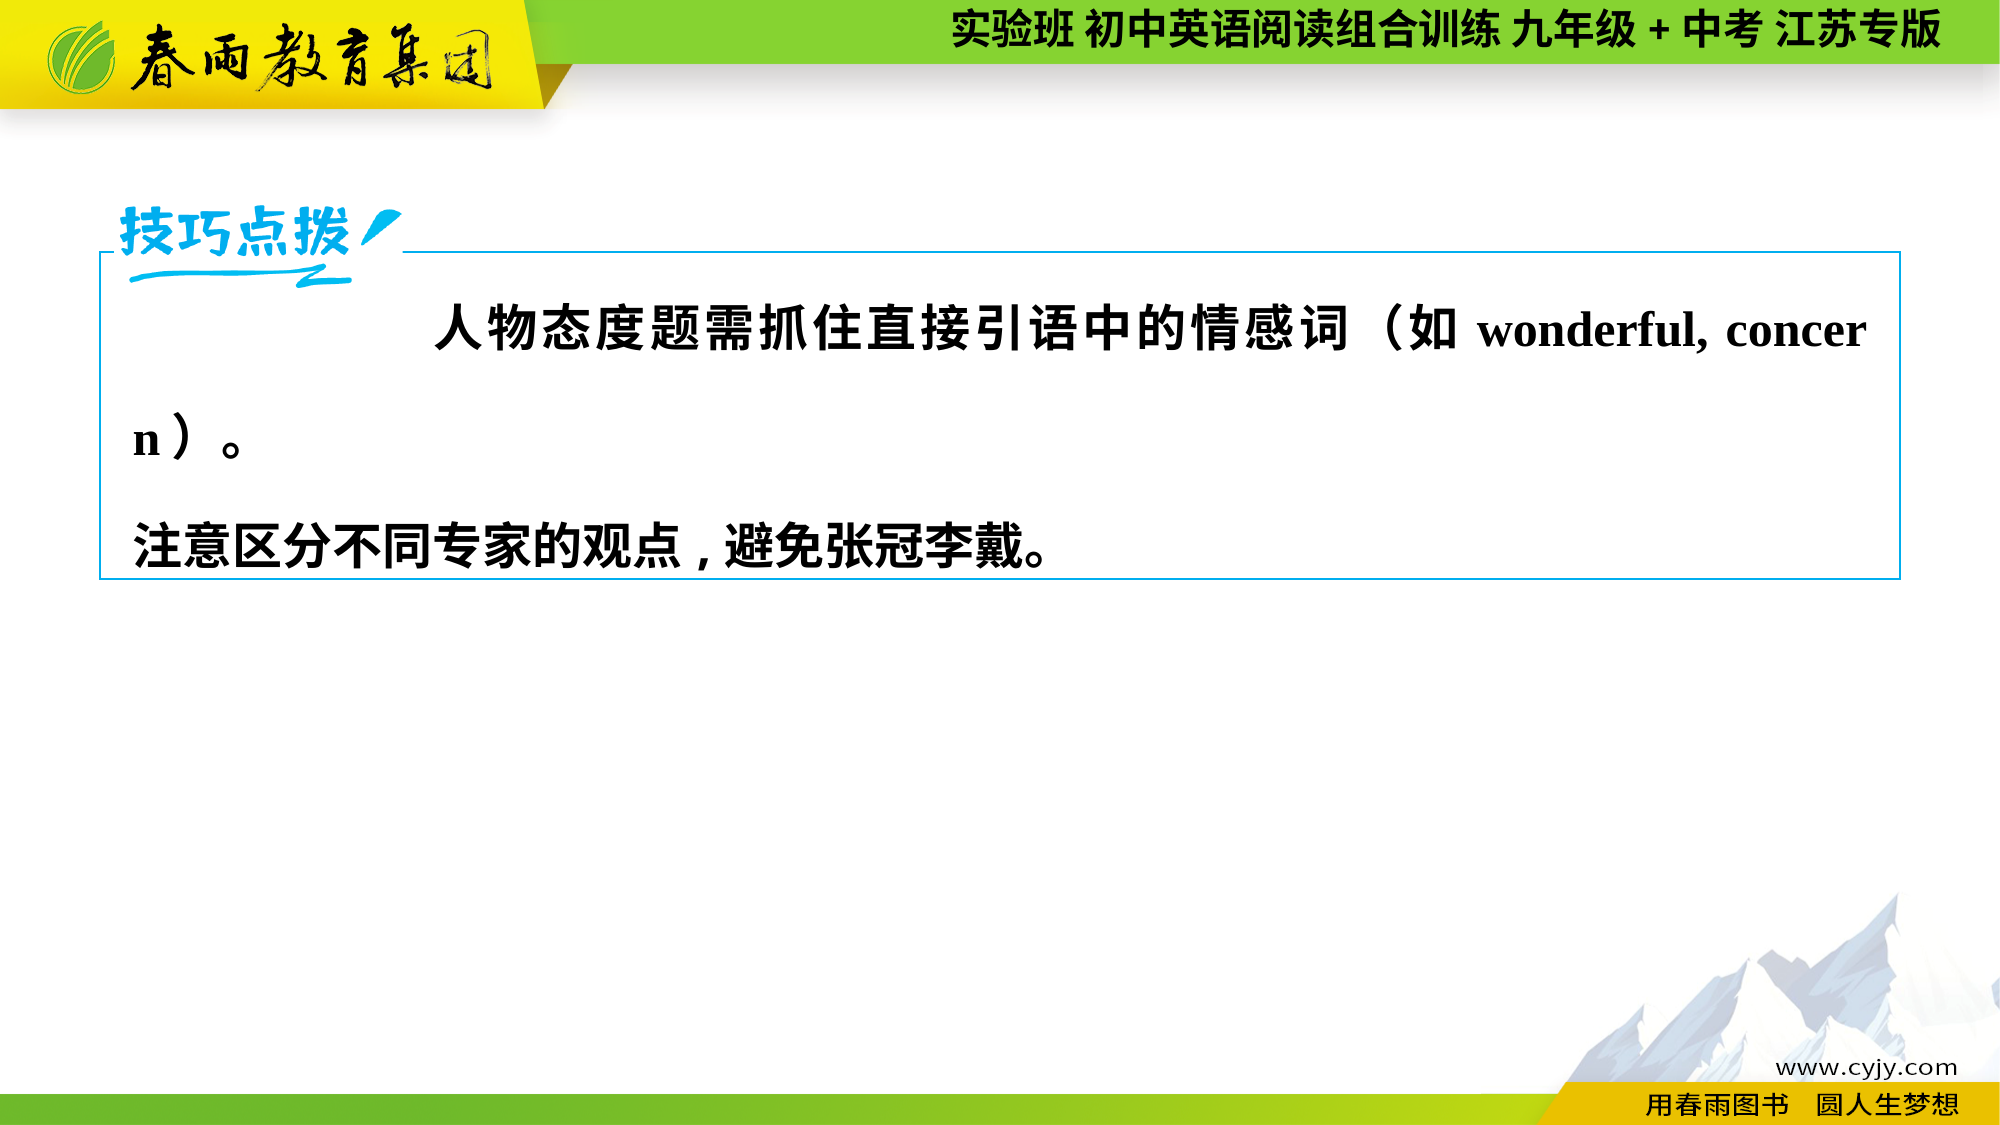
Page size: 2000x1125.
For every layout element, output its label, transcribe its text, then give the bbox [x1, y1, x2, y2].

picture [0, 0, 2000, 1125]
table_header 人物态度题需抓住直接引语中的情感词（如wonderful, concern）。 注意区分不同专家的观点,避免张冠李戴。 [101, 253, 1899, 578]
